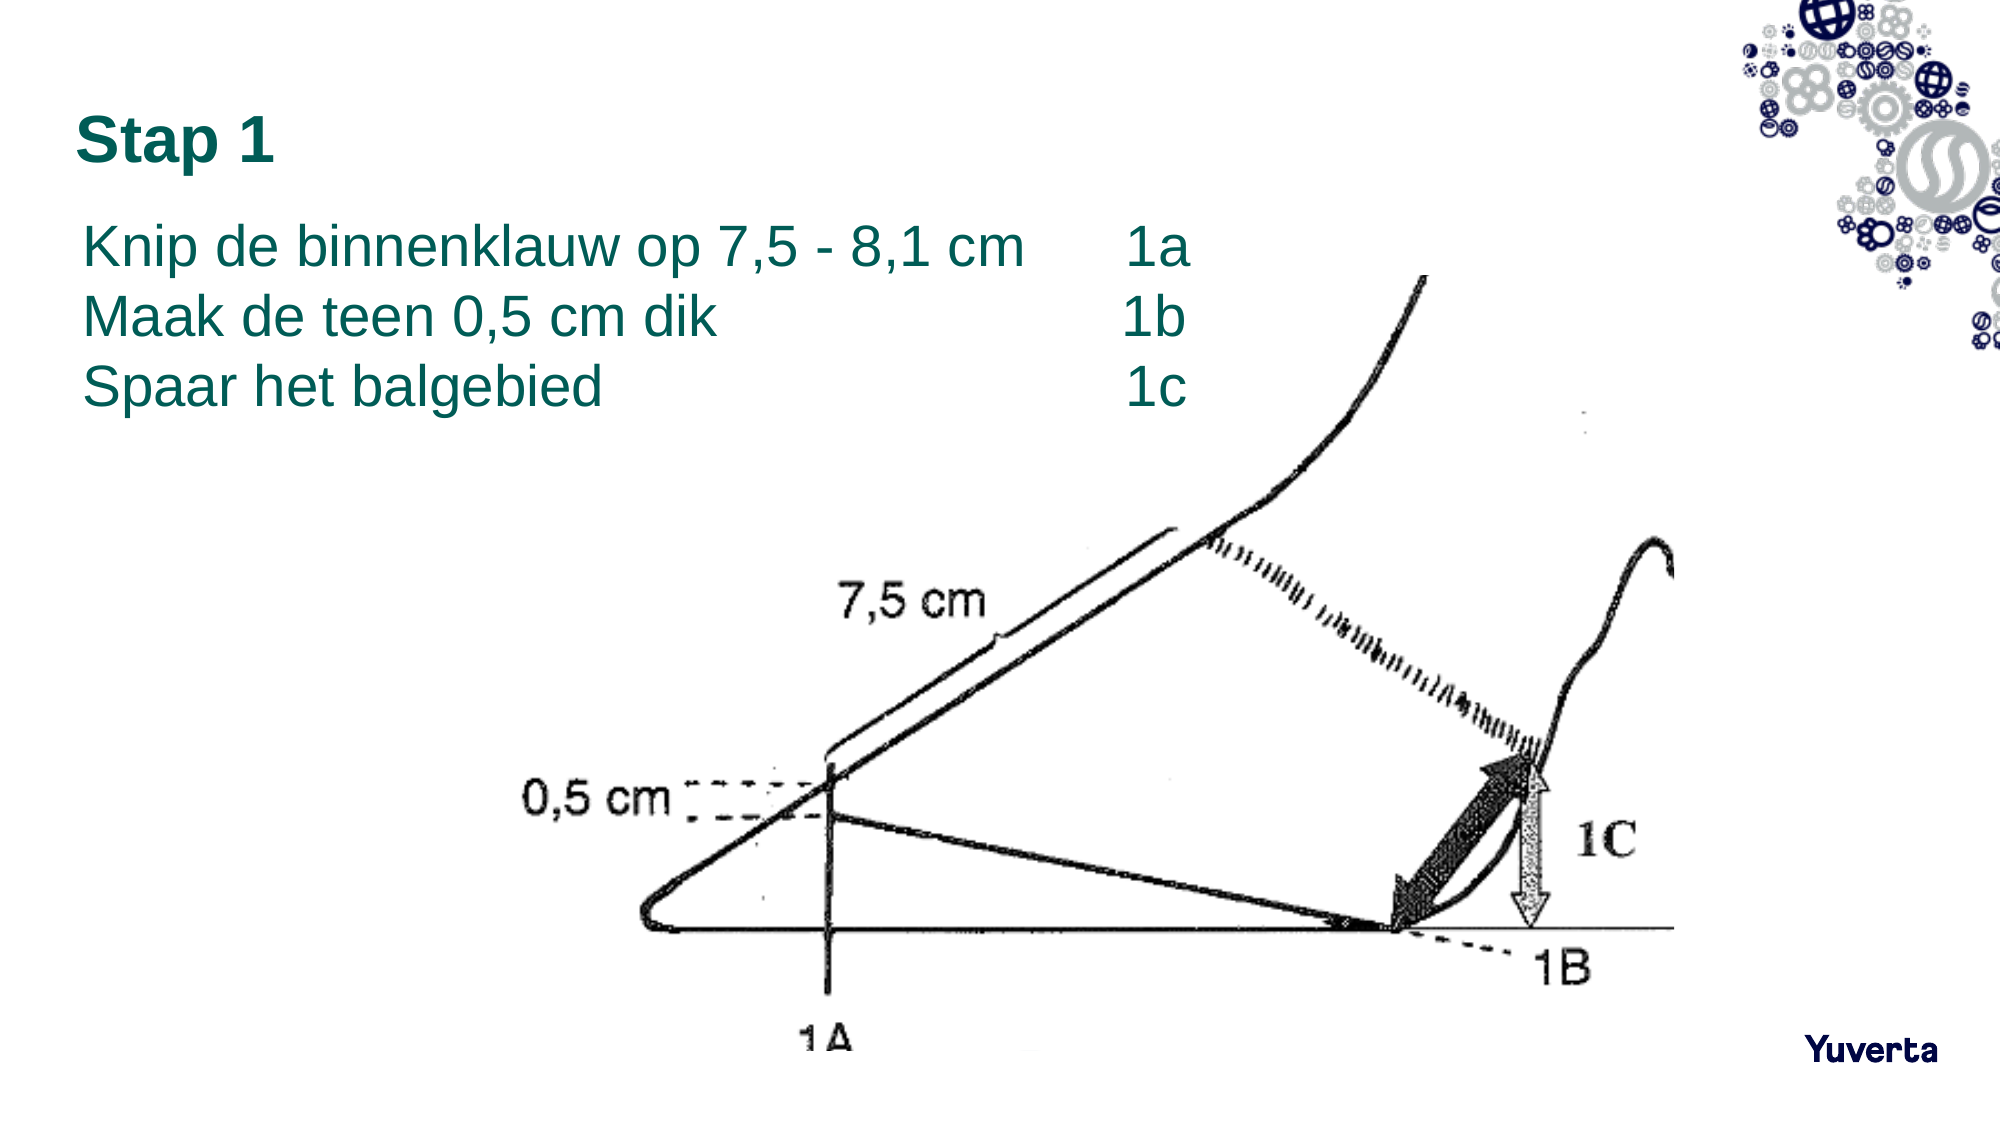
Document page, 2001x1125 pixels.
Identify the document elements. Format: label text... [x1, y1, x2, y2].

picture [0, 0, 2000, 1125]
title Stap 1 [75, 98, 1185, 137]
list Knip de binnenklauw op 7,5 - 8,1 cm 1a Maak de teen 0,5 cm dik 1b Spaar het balgebied 1c [75, 137, 1954, 863]
